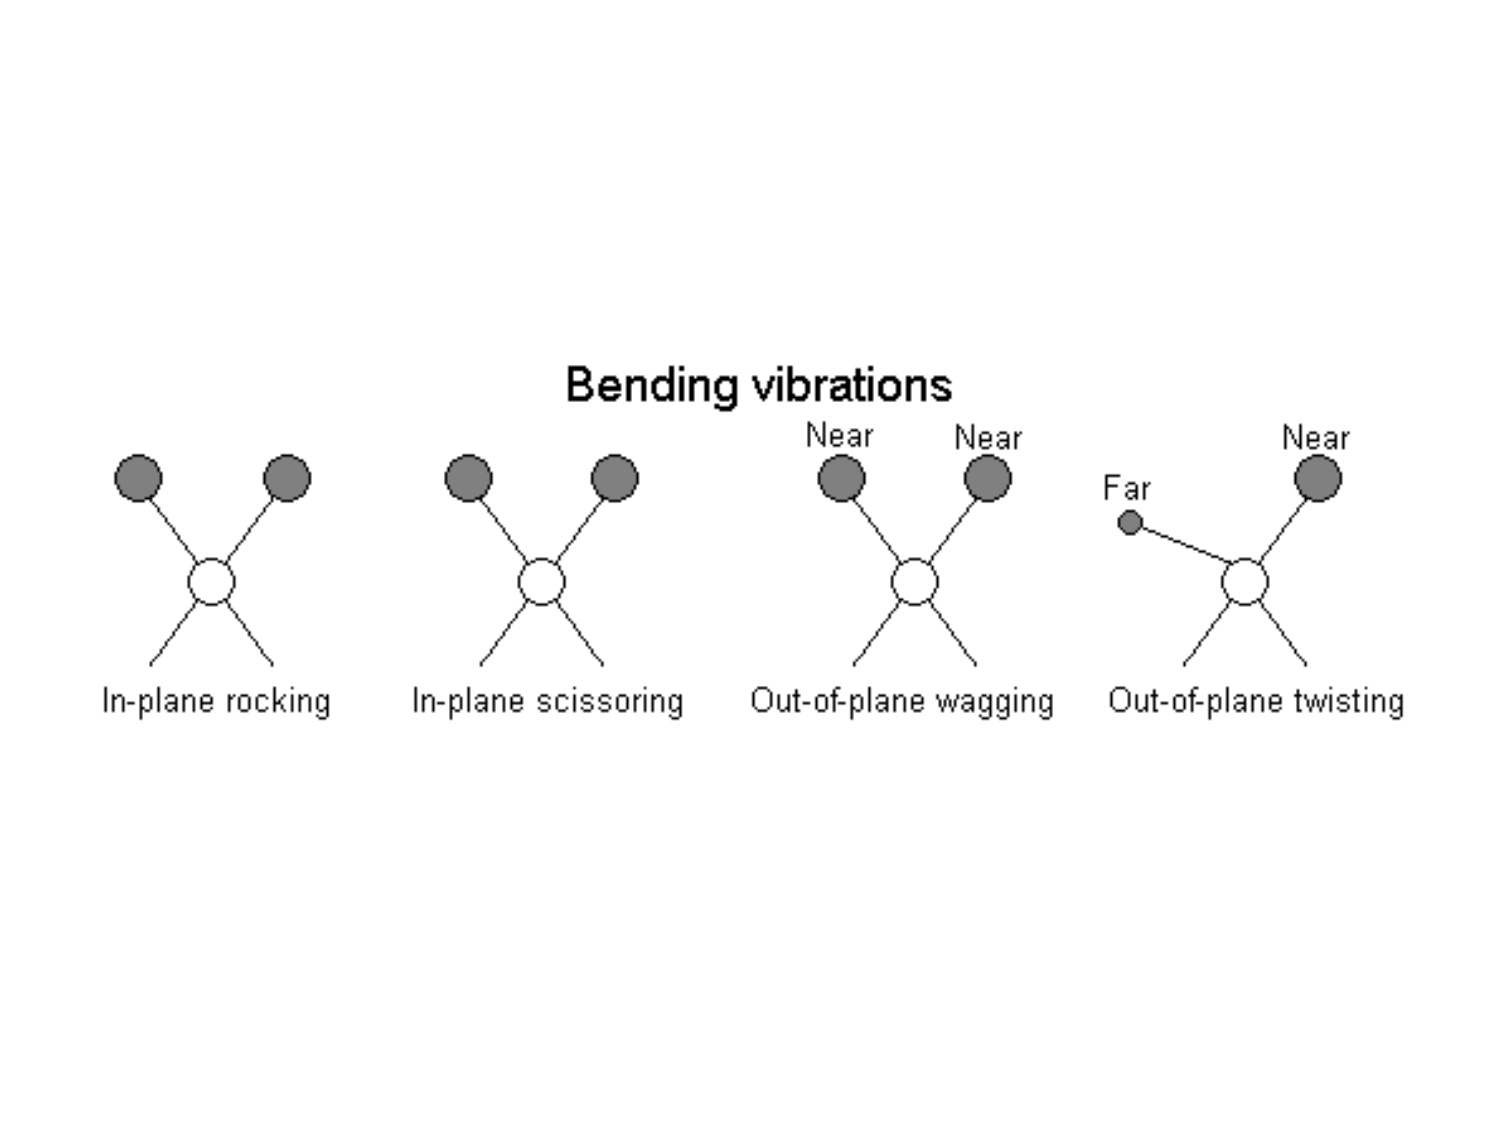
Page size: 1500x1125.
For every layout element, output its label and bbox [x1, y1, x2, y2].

picture [85, 354, 1422, 733]
